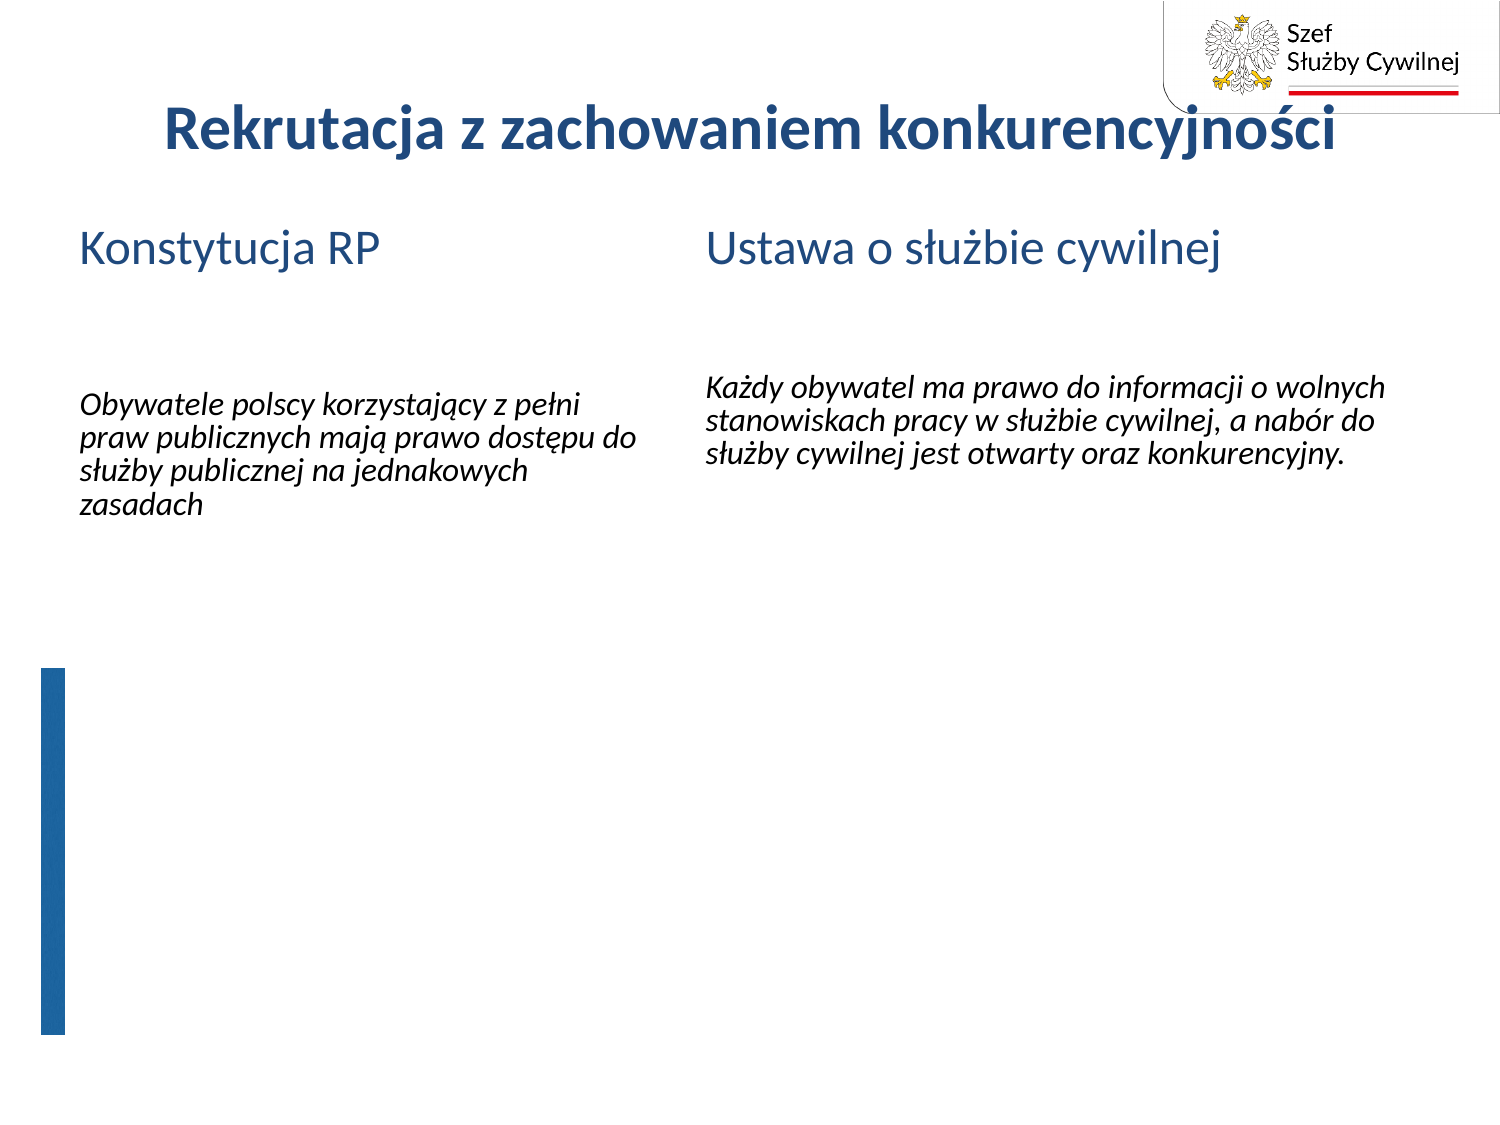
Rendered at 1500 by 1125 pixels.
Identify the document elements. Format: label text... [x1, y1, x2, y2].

picture [1163, 0, 1500, 114]
title Rekrutacja z zachowaniem konkurencyjności [100, 94, 1402, 220]
picture [41, 668, 64, 1035]
text_box Ustawa o służbie cywilnej Każdy obywatel ma prawo do informacji o wolnych stanowiskach pracy w służbie cywilnej, a nabór do służby cywilnej jest otwarty oraz konkurencyjny. [690, 219, 1447, 1035]
text_box Konstytucja RP Obywatele polscy korzystający z pełni praw publicznych mają prawo dostępu do służby publicznej na jednakowych zasadach [64, 219, 668, 1035]
